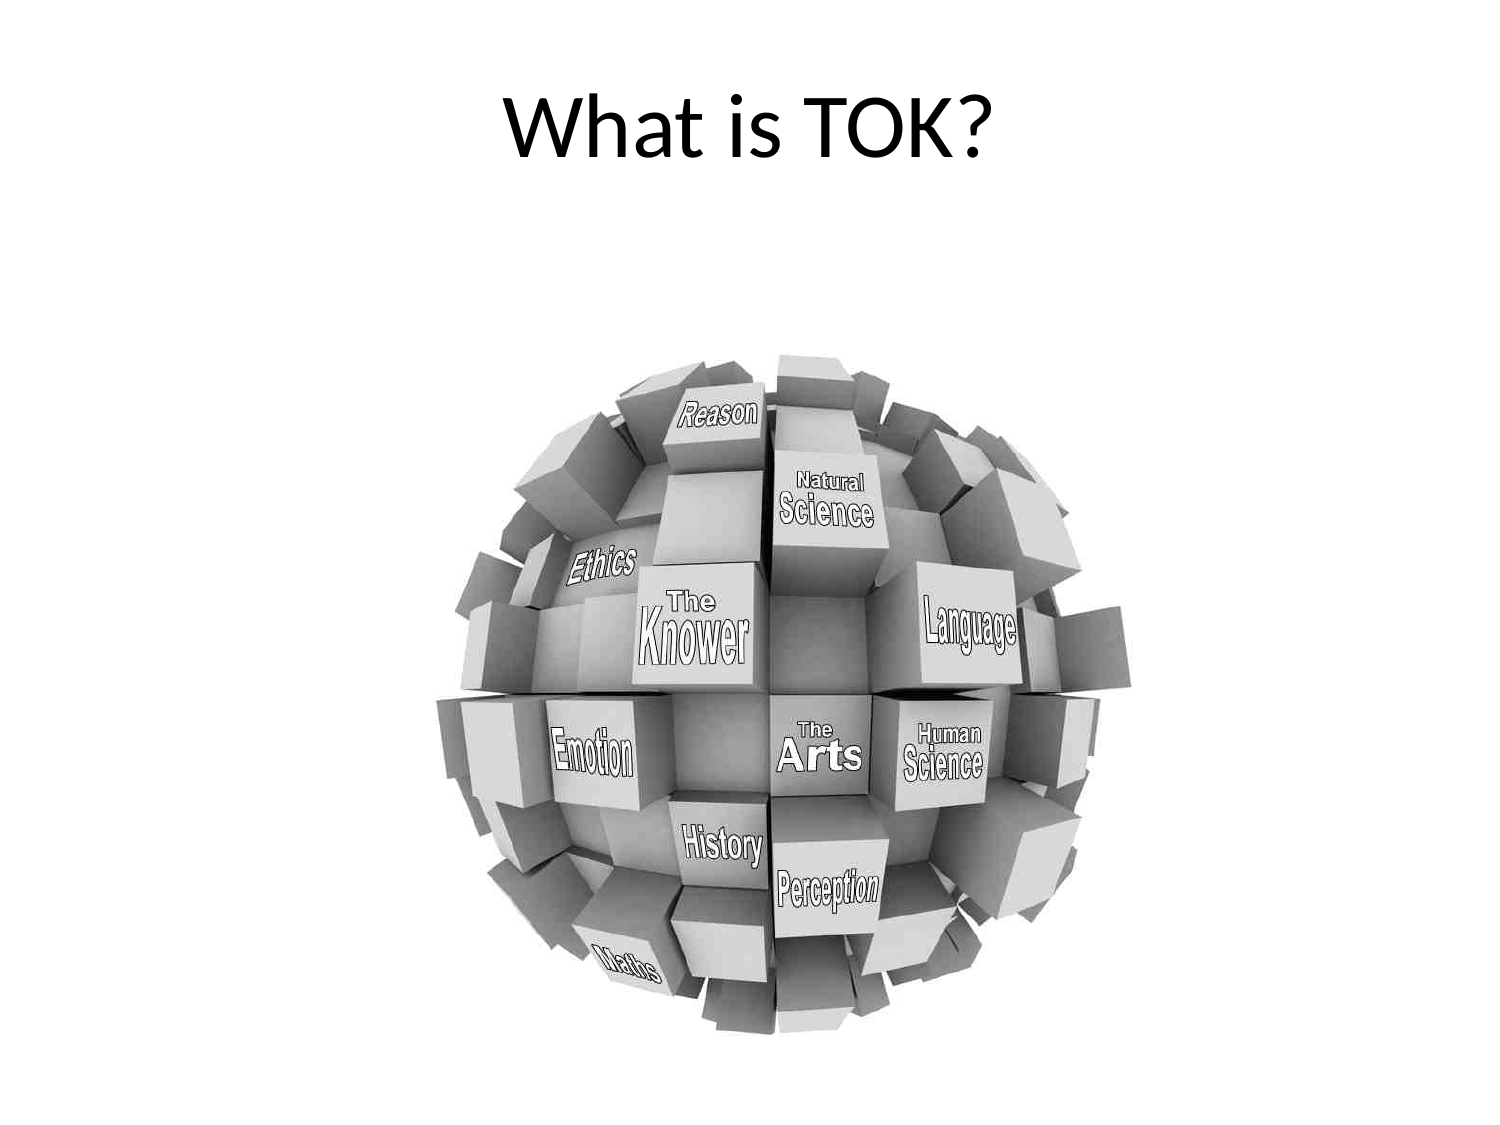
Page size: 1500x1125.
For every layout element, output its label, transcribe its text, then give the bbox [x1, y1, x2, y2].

title What is TOK? [112, 0, 1388, 242]
picture [318, 337, 1270, 1051]
